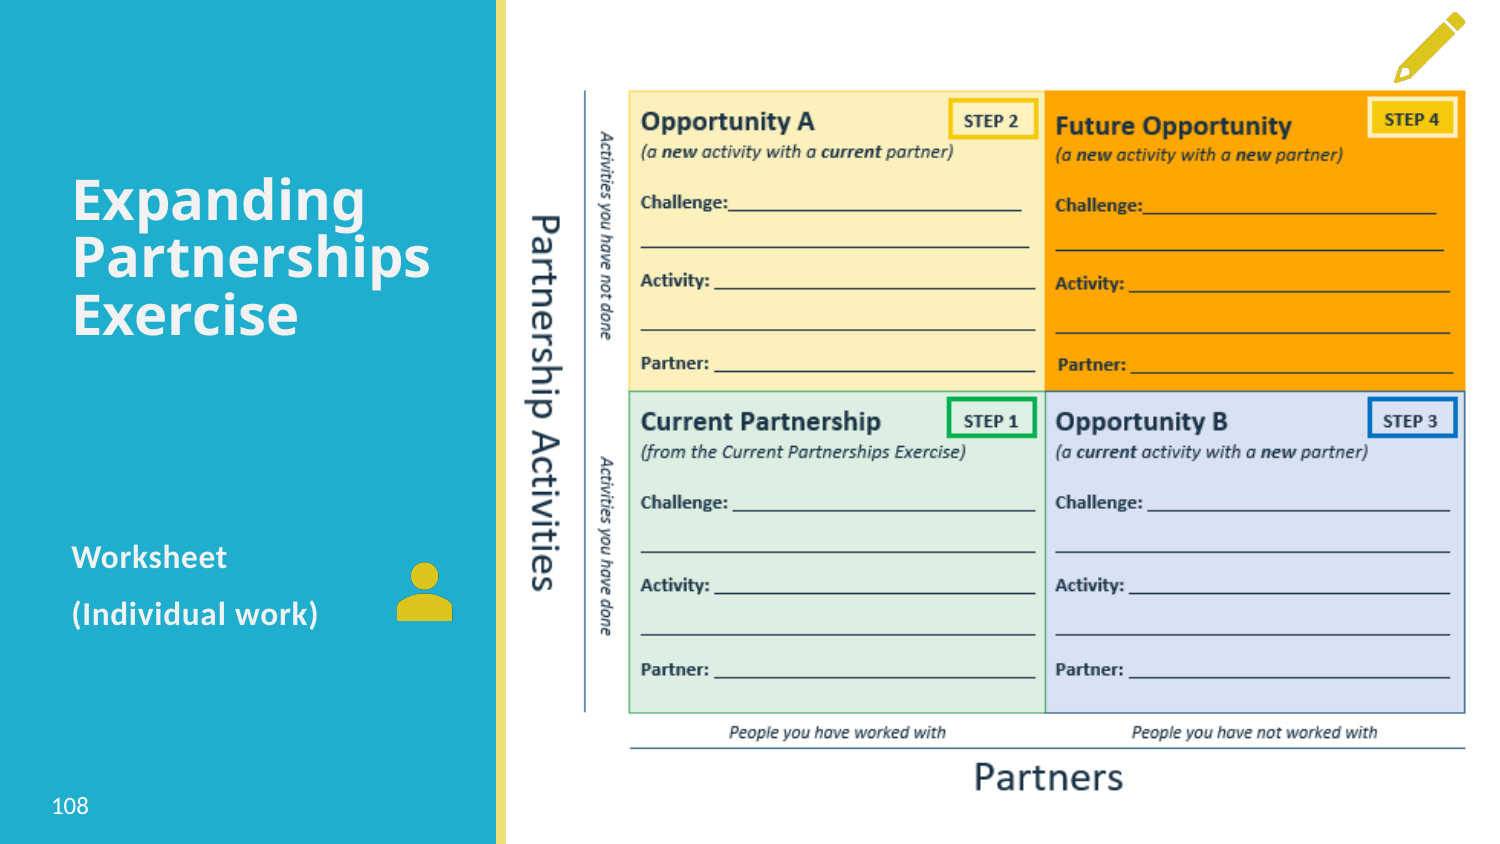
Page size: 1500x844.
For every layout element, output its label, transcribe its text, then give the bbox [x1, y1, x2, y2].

list Worksheet (Individual work) [56, 532, 451, 780]
picture [515, 5, 1478, 809]
slide_number 108 [16, 782, 124, 828]
picture [383, 550, 466, 633]
title Expanding Partnerships Exercise [56, 73, 451, 355]
